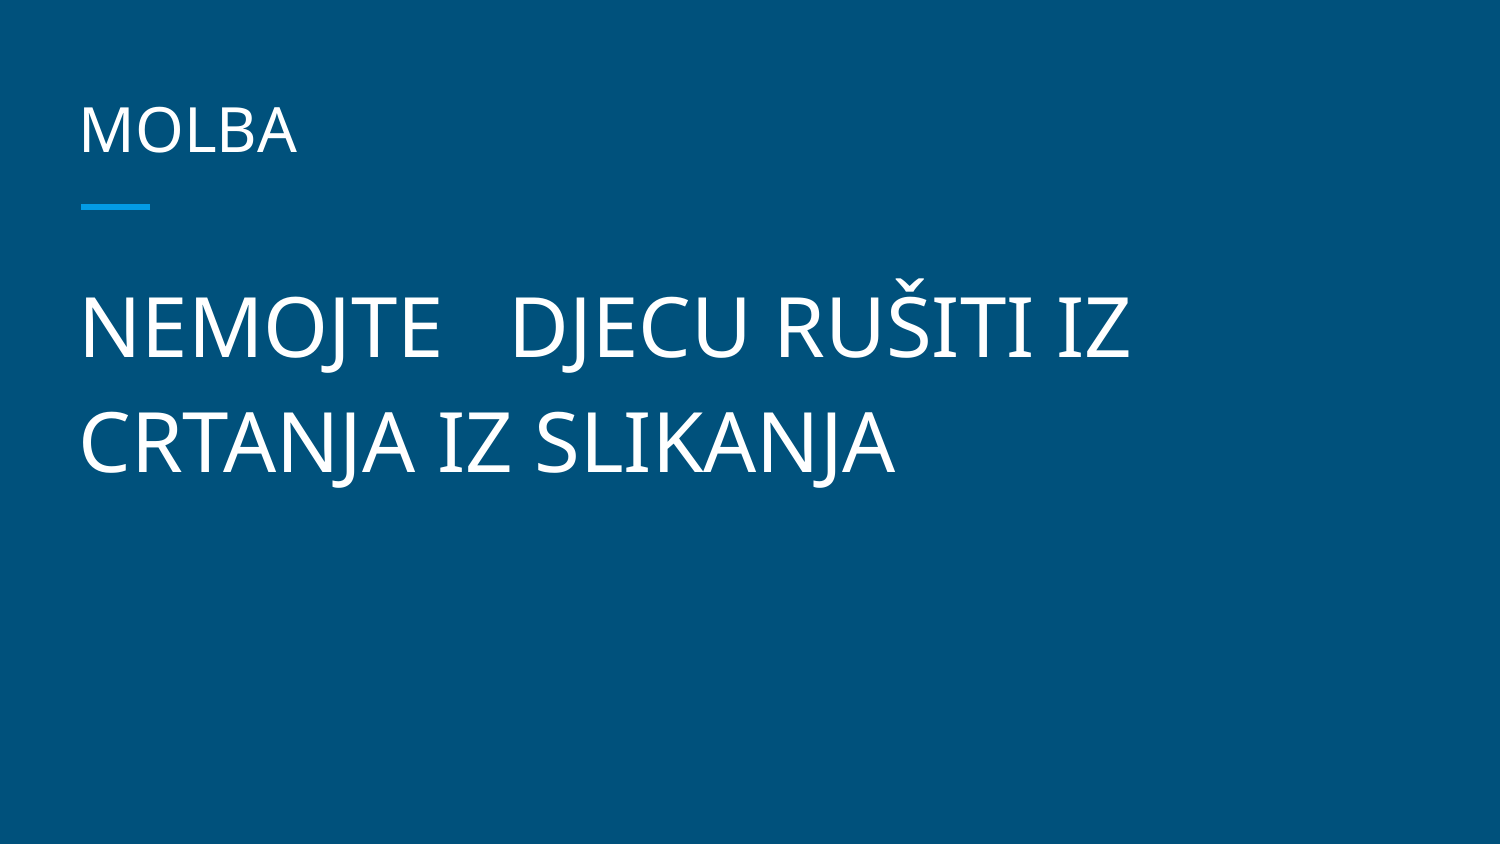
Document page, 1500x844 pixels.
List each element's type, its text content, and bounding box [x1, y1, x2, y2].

list NEMOJTE DJECU RUŠITI IZ CRTANJA IZ SLIKANJA [63, 244, 1437, 750]
title MOLBA [63, 75, 1437, 188]
